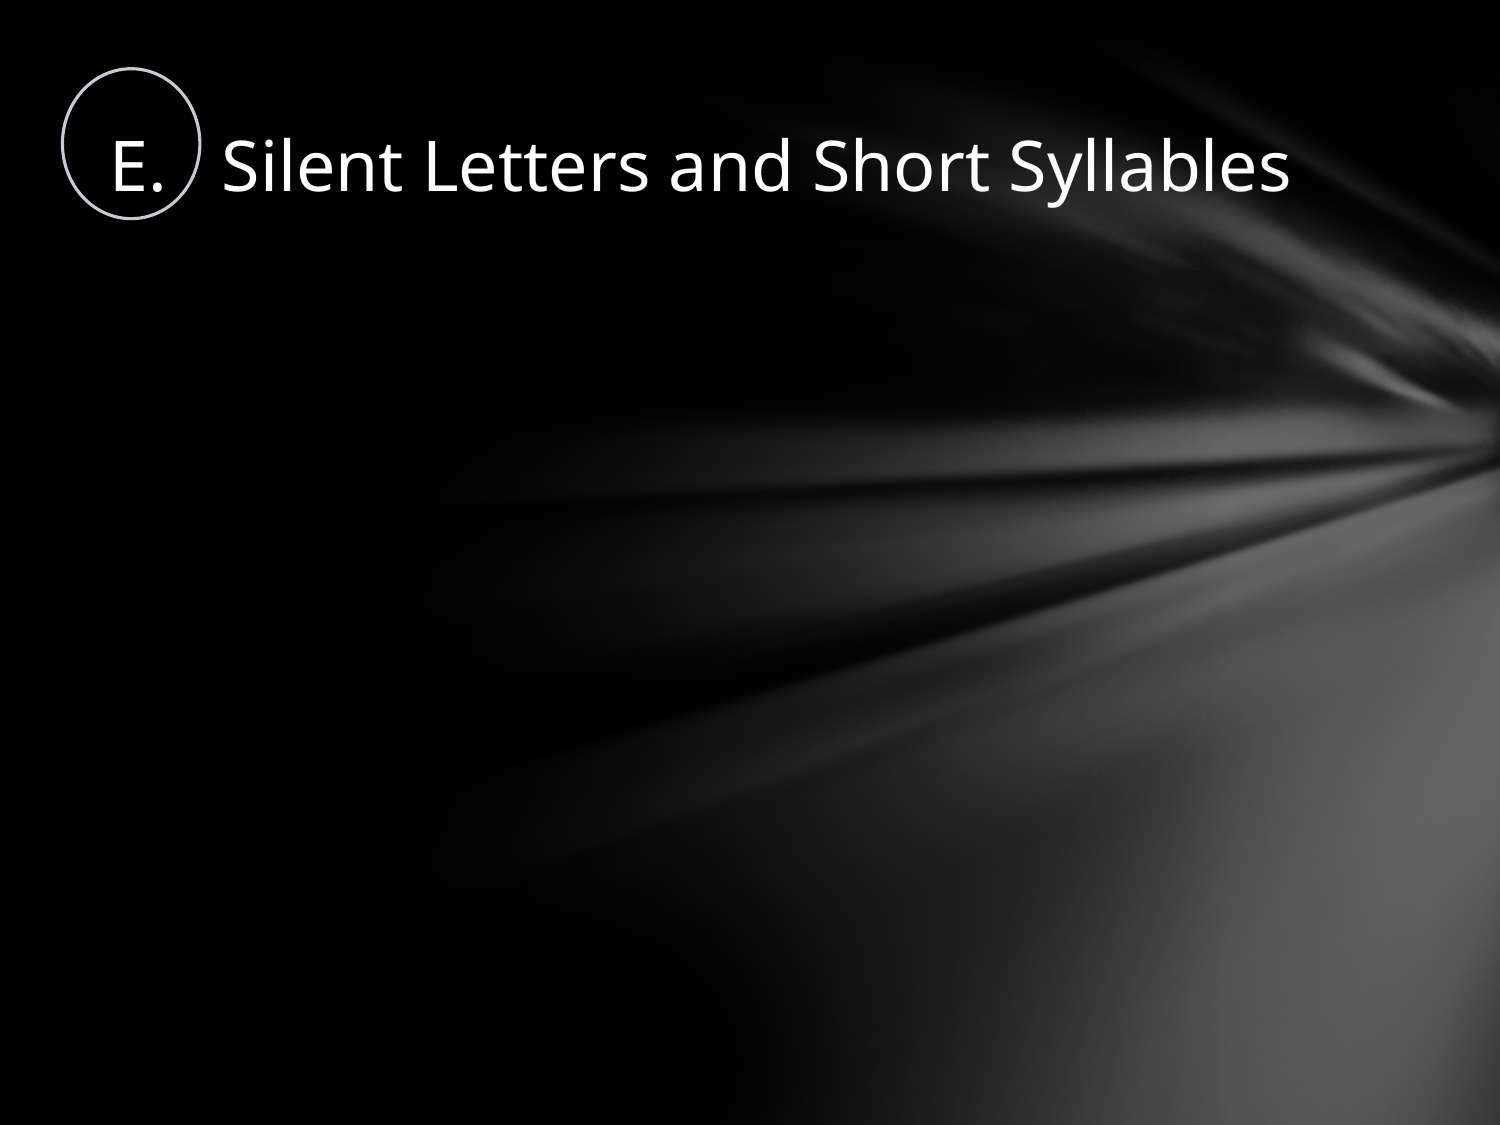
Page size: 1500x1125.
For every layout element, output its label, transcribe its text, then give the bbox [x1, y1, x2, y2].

title E. Silent Letters and Short Syllables [57, 37, 1318, 213]
text_box [60, 67, 202, 221]
